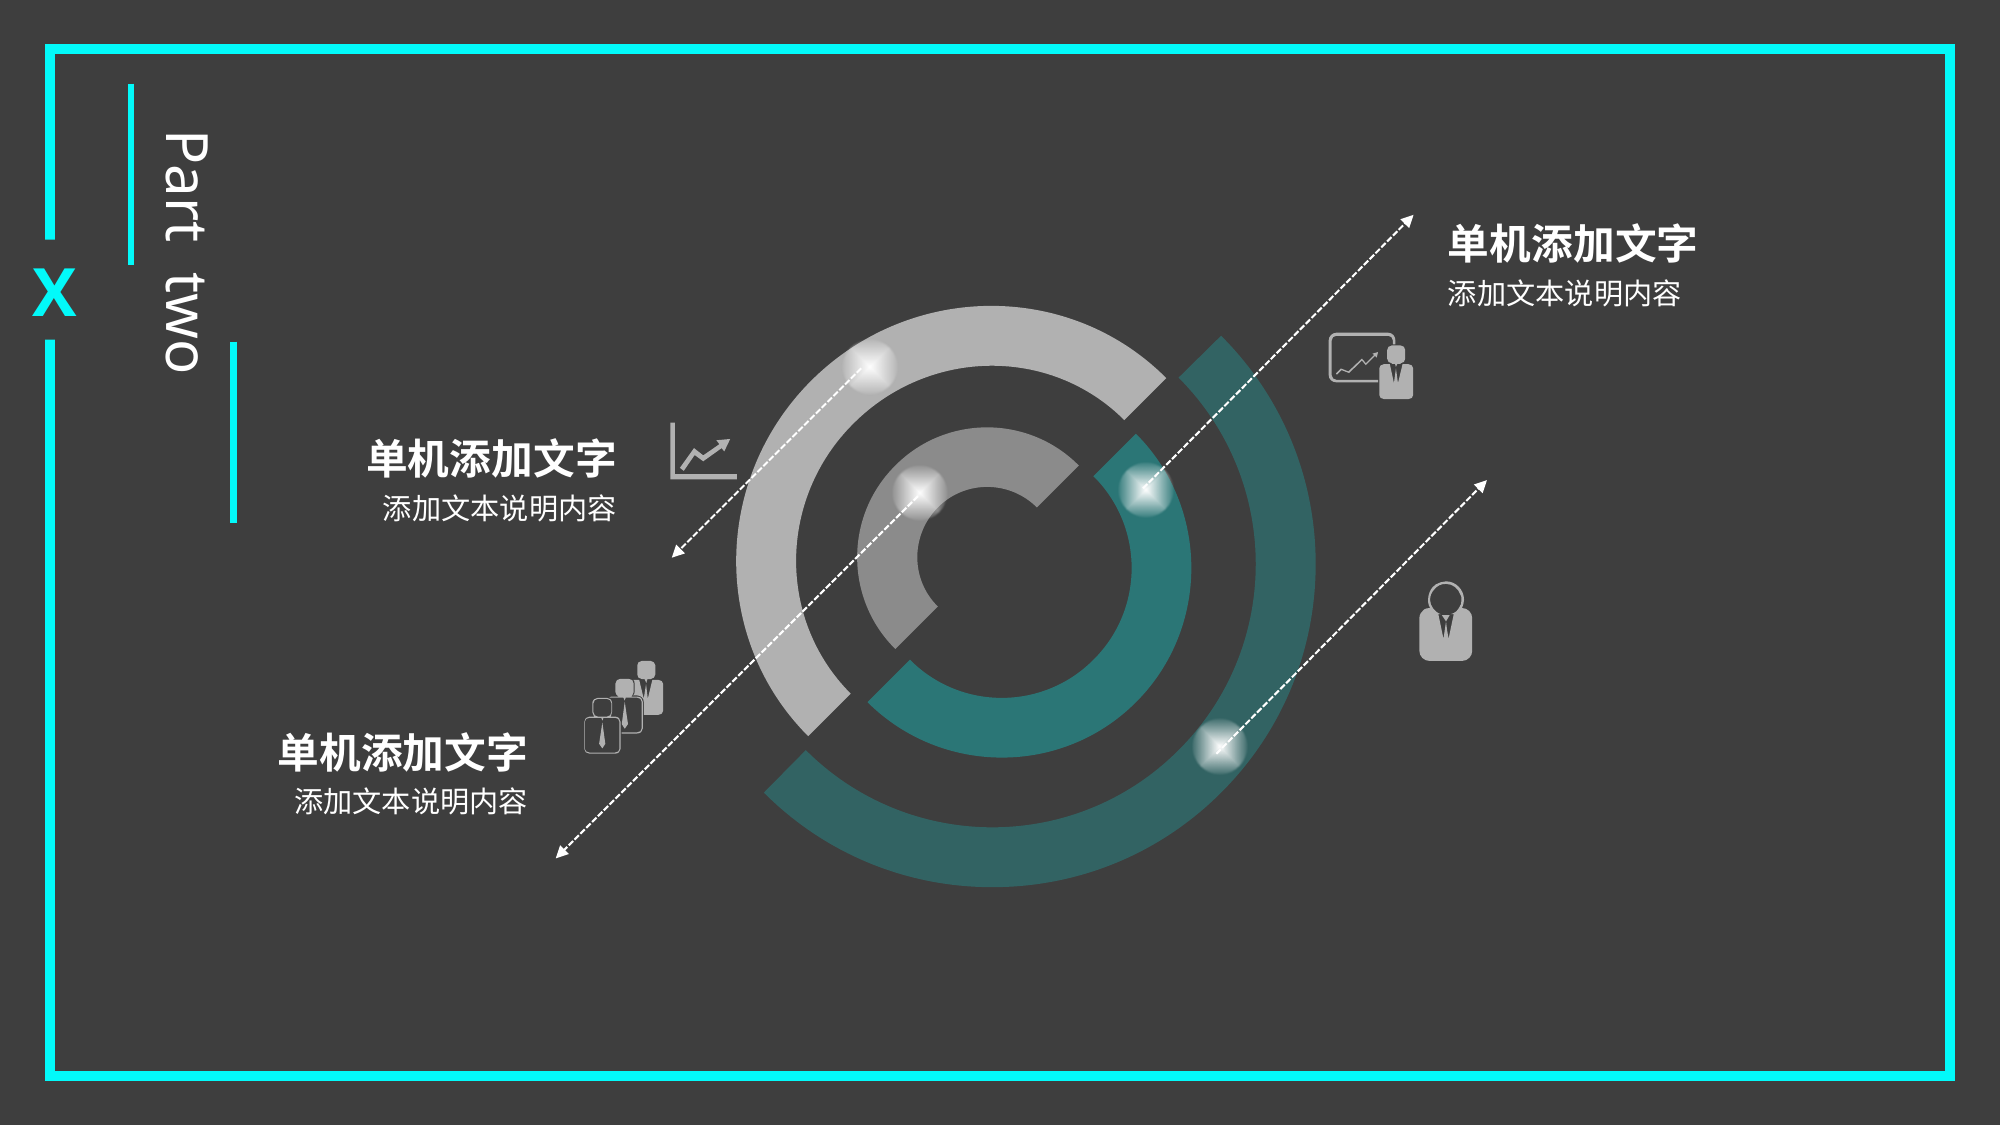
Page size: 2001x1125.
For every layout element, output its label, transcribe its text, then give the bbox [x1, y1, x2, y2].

text_box [1242, 480, 1487, 728]
text_box [763, 675, 1297, 888]
text_box [664, 513, 901, 752]
text_box [1203, 376, 1316, 725]
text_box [670, 422, 737, 480]
text_box [736, 305, 1167, 657]
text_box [114, 704, 543, 827]
text_box Part two [131, 114, 233, 523]
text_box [584, 660, 664, 754]
text_box [1178, 335, 1254, 418]
text_box [671, 383, 847, 558]
text_box [1163, 214, 1414, 467]
text_box [1419, 581, 1473, 661]
text_box [1119, 463, 1175, 518]
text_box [1328, 332, 1414, 400]
text_box [857, 427, 1079, 554]
text_box [893, 466, 949, 521]
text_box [1433, 195, 1862, 314]
text_box [756, 613, 851, 737]
text_box [867, 433, 1192, 758]
text_box [555, 754, 662, 859]
text_box [1193, 719, 1248, 774]
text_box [203, 410, 632, 534]
text_box X [17, 239, 84, 341]
text_box [843, 340, 899, 395]
text_box [857, 516, 938, 650]
text_box [49, 48, 1951, 1077]
